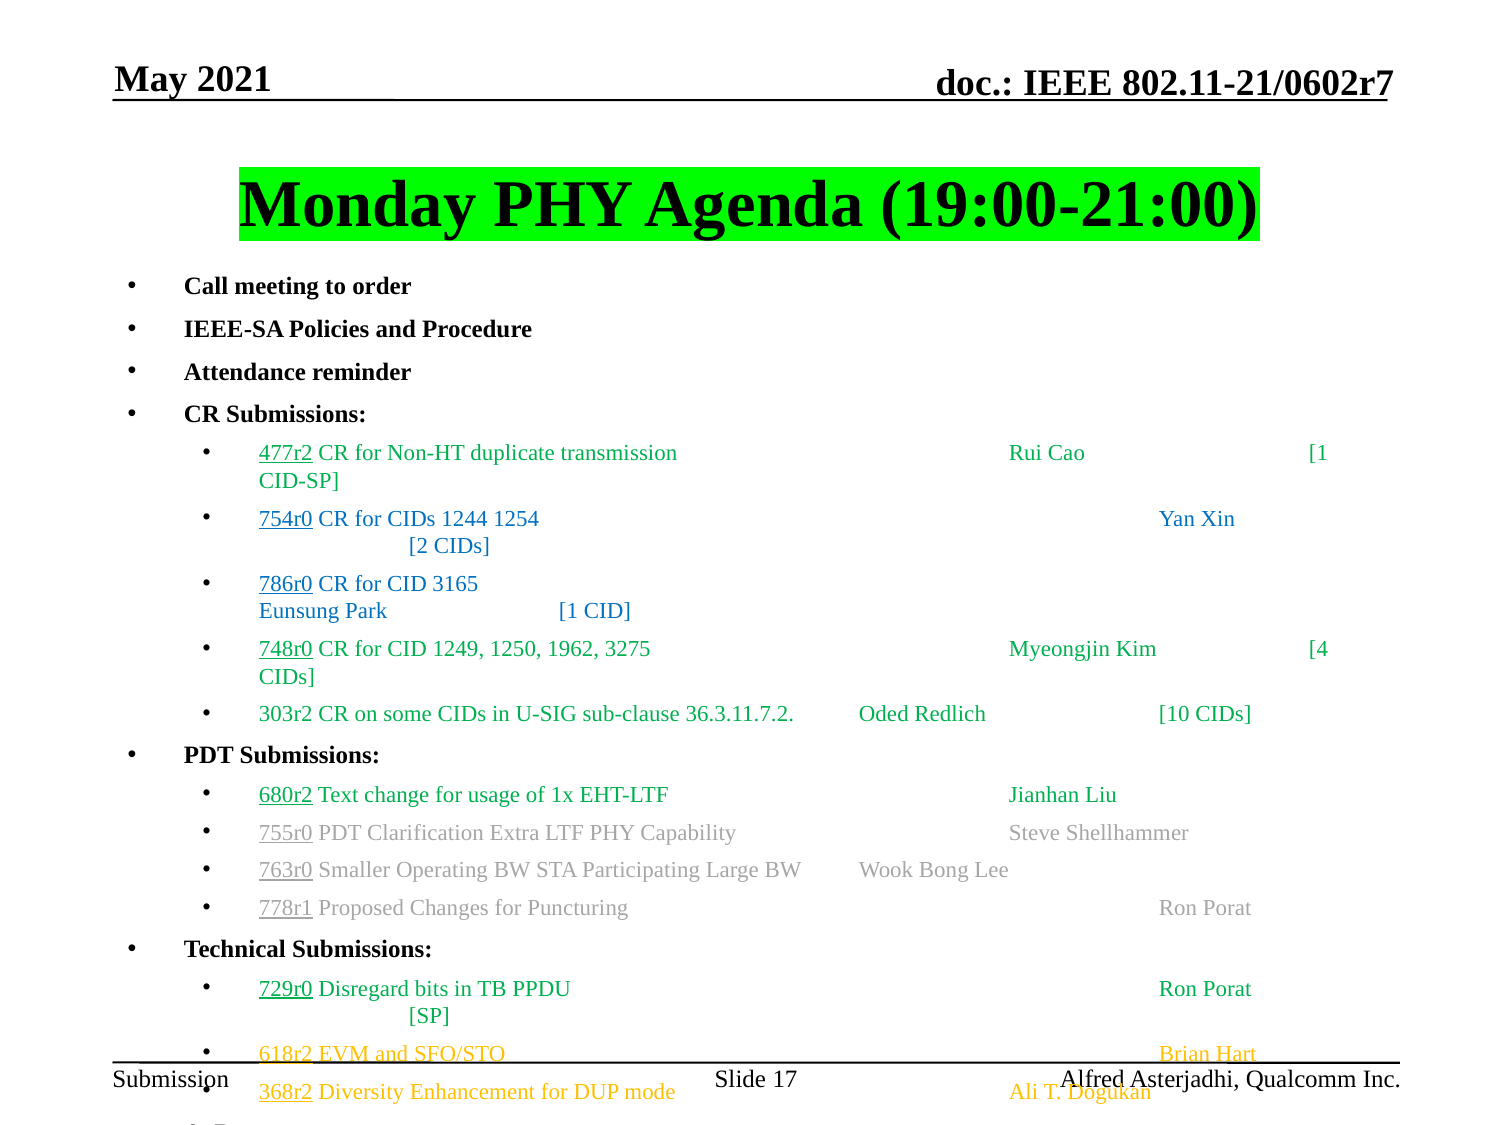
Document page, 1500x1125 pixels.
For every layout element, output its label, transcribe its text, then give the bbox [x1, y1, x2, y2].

title Monday PHY Agenda (19:00-21:00) [112, 112, 1388, 262]
slide_number Slide 17 [712, 1061, 800, 1123]
list Call meeting to order IEEE-SA Policies and Procedure Attendance reminder CR Submissions: 477r2 CR for Non-HT duplicate transmission Rui Cao [1 CID-SP] 754r0 CR for CIDs 1244 1254 Yan Xin [2 CIDs] 786r0 CR for CID 3165 Eunsung Park [1 CID] 748r0 CR for CID 1249, 1250, 1962, 3275 Myeongjin Kim [4 CIDs] 303r2 CR on some CIDs in U-SIG sub-clause 36.3.11.7.2. Oded Redlich [10 CIDs] PDT Submissions: 680r2 Text change for usage of 1x EHT-LTF Jianhan Liu 755r0 PDT Clarification Extra LTF PHY Capability Steve Shellhammer 763r0 Smaller Operating BW STA Participating Large BW Wook Bong Lee 778r1 Proposed Changes for Puncturing Ron Porat Technical Submissions: 729r0 Disregard bits in TB PPDU Ron Porat [SP] 618r2 EVM and SFO/STO Brian Hart 368r2 Diversity Enhancement for DUP mode Ali T. Dogukan AoB: Recess [112, 262, 1388, 1063]
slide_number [114, 54, 423, 100]
footer Alfred Asterjadhi, Qualcomm Inc. [878, 1061, 1402, 1093]
